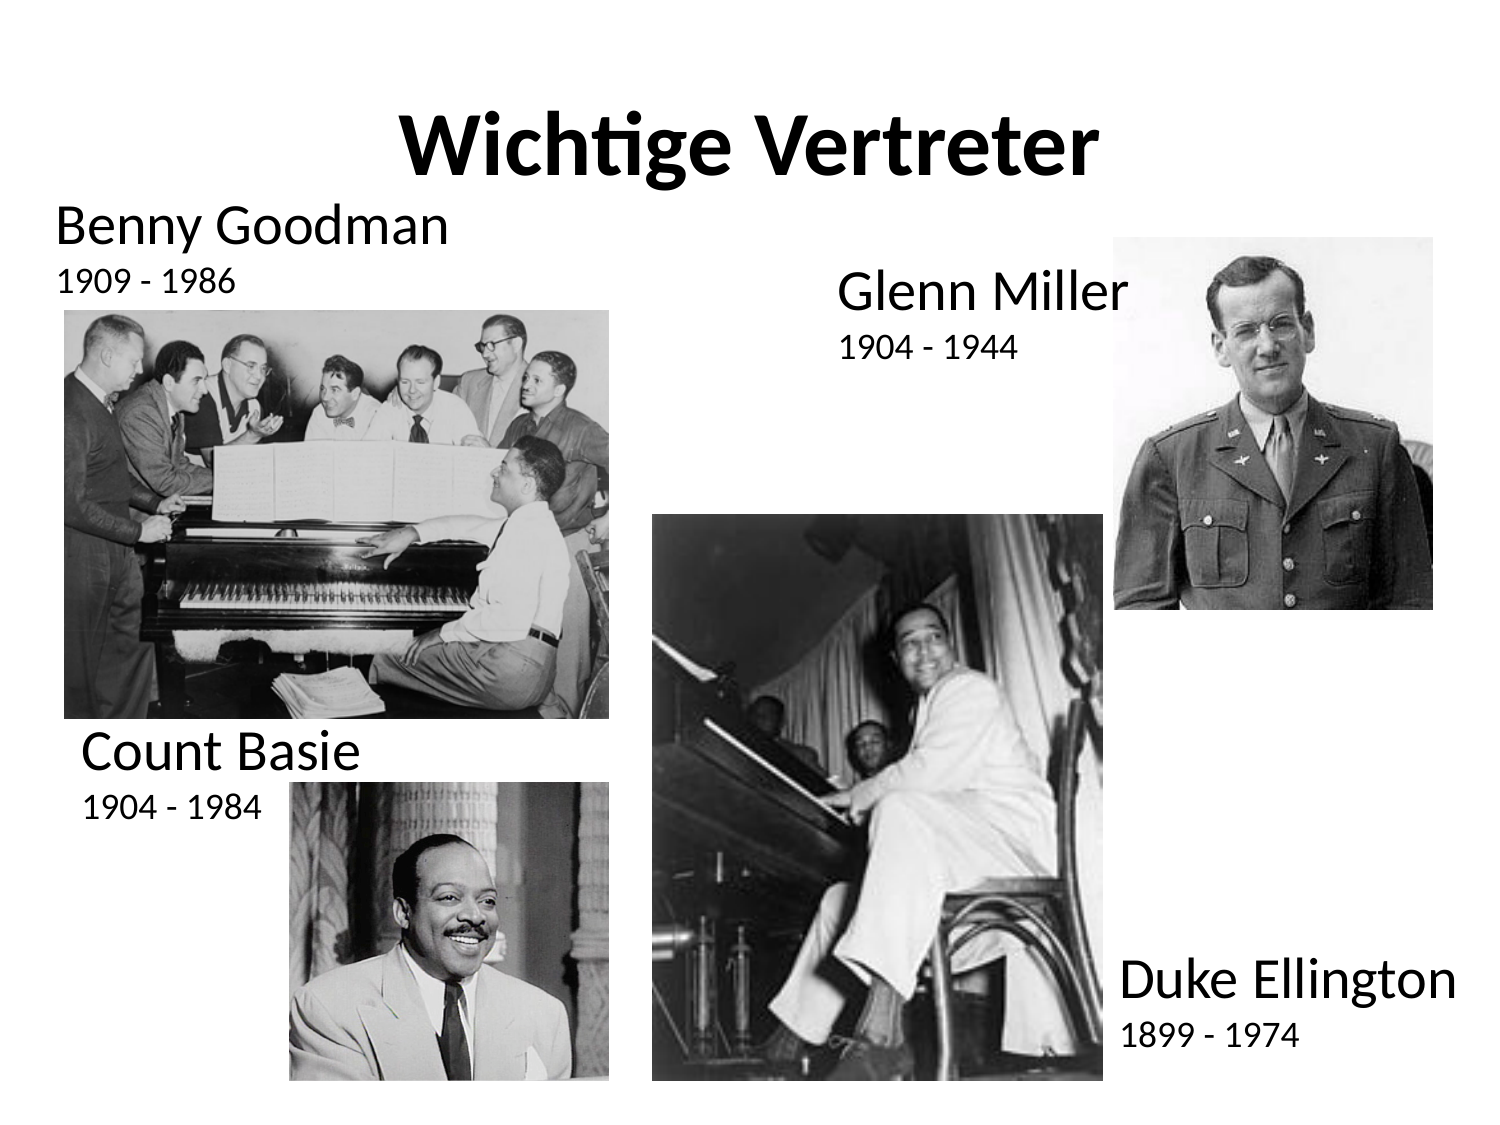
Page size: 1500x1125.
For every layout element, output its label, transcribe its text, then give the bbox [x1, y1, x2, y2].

text_box Count Basie 1904 - 1984 [66, 726, 377, 834]
title Wichtige Vertreter [75, 45, 1425, 233]
picture [64, 309, 609, 719]
text_box Benny Goodman 1909 - 1986 [40, 178, 465, 309]
text_box Glenn Miller 1904 - 1944 [822, 244, 1108, 375]
text_box Duke Ellington 1899 - 1974 [1107, 933, 1473, 1063]
picture [652, 514, 1103, 1081]
picture [289, 782, 609, 1082]
picture [1113, 236, 1433, 610]
